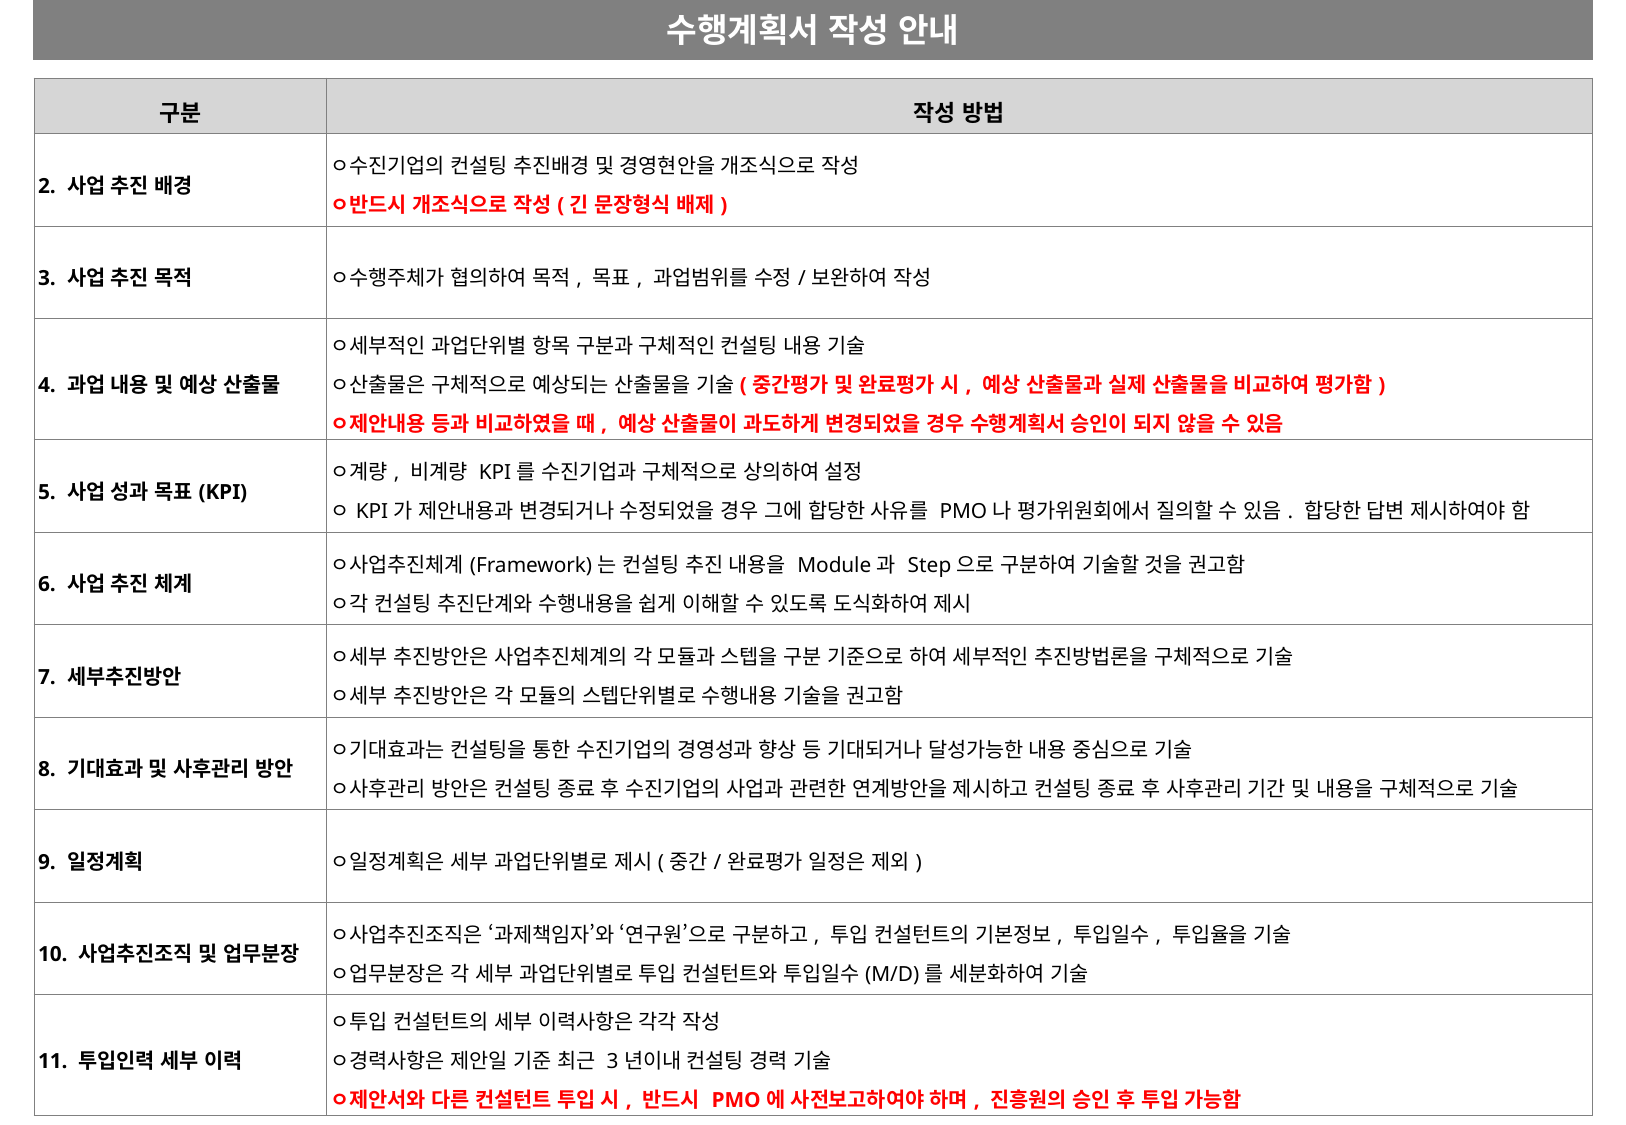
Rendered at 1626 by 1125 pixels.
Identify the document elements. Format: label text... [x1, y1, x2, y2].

table_cell ㅇ세부적인 과업단위별 항목 구분과 구체적인 컨설팅 내용 기술 ㅇ산출물은 구체적으로 예상되는 산출물을 기술(중간평가 및 완료평가 시, 예상 산출물과 실제 산출물을 비교하여 평가함) ㅇ제안내용 등과 비교하였을 때, 예상 산출물이 과도하게 변경되었을 경우 수행계획서 승인이 되지 않을 수 있음 [327, 319, 1592, 439]
table_cell 5. 사업 성과 목표(KPI) [35, 440, 326, 532]
table_cell 9. 일정계획 [35, 810, 326, 902]
table_cell ㅇ사업추진체계(Framework)는 컨설팅 추진 내용을 Module과 Step으로 구분하여 기술할 것을 권고함 ㅇ각 컨설팅 추진단계와 수행내용을 쉽게 이해할 수 있도록 도식화하여 제시 [327, 533, 1592, 624]
table_cell 4. 과업 내용 및 예상 산출물 [35, 319, 326, 439]
table_cell 2. 사업 추진 배경 [35, 134, 326, 226]
table_cell 7. 세부추진방안 [35, 625, 326, 717]
table_cell 3. 사업 추진 목적 [35, 227, 326, 318]
table_cell 6. 사업 추진 체계 [35, 533, 326, 624]
table_cell ㅇ기대효과는 컨설팅을 통한 수진기업의 경영성과 향상 등 기대되거나 달성가능한 내용 중심으로 기술 ㅇ사후관리 방안은 컨설팅 종료 후 수진기업의 사업과 관련한 연계방안을 제시하고 컨설팅 종료 후 사후관리 기간 및 내용을 구체적으로 기술 [327, 718, 1592, 809]
table_cell 11. 투입인력 세부 이력 [35, 995, 326, 1115]
table_cell ㅇ계량, 비계량 KPI를 수진기업과 구체적으로 상의하여 설정 ㅇKPI가 제안내용과 변경되거나 수정되었을 경우 그에 합당한 사유를 PMO나 평가위원회에서 질의할 수 있음. 합당한 답변 제시하여야 함 [327, 440, 1592, 532]
table_cell ㅇ투입 컨설턴트의 세부 이력사항은 각각 작성 ㅇ경력사항은 제안일 기준 최근 3년이내 컨설팅 경력 기술 ㅇ제안서와 다른 컨설턴트 투입 시, 반드시 PMO에 사전보고하여야 하며, 진흥원의 승인 후 투입 가능함 [327, 995, 1592, 1115]
table_cell ㅇ수행주체가 협의하여 목적, 목표, 과업범위를 수정/보완하여 작성 [327, 227, 1592, 318]
table_cell 8. 기대효과 및 사후관리 방안 [35, 718, 326, 809]
table_header 구분 [35, 79, 326, 133]
table_cell ㅇ수진기업의 컨설팅 추진배경 및 경영현안을 개조식으로 작성 ㅇ반드시 개조식으로 작성(긴 문장형식 배제) [327, 134, 1592, 226]
table_cell ㅇ일정계획은 세부 과업단위별로 제시(중간/완료평가 일정은 제외) [327, 810, 1592, 902]
table_header 작성 방법 [327, 79, 1592, 133]
table_cell 10. 사업추진조직 및 업무분장 [35, 903, 326, 994]
table_cell ㅇ세부 추진방안은 사업추진체계의 각 모듈과 스텝을 구분 기준으로 하여 세부적인 추진방법론을 구체적으로 기술 ㅇ세부 추진방안은 각 모듈의 스텝단위별로 수행내용 기술을 권고함 [327, 625, 1592, 717]
text_box 수행계획서 작성 안내 [33, 0, 1593, 60]
table_cell ㅇ사업추진조직은 ‘과제책임자’와 ‘연구원’으로 구분하고, 투입 컨설턴트의 기본정보, 투입일수, 투입율을 기술 ㅇ업무분장은 각 세부 과업단위별로 투입 컨설턴트와 투입일수(M/D)를 세분화하여 기술 [327, 903, 1592, 994]
